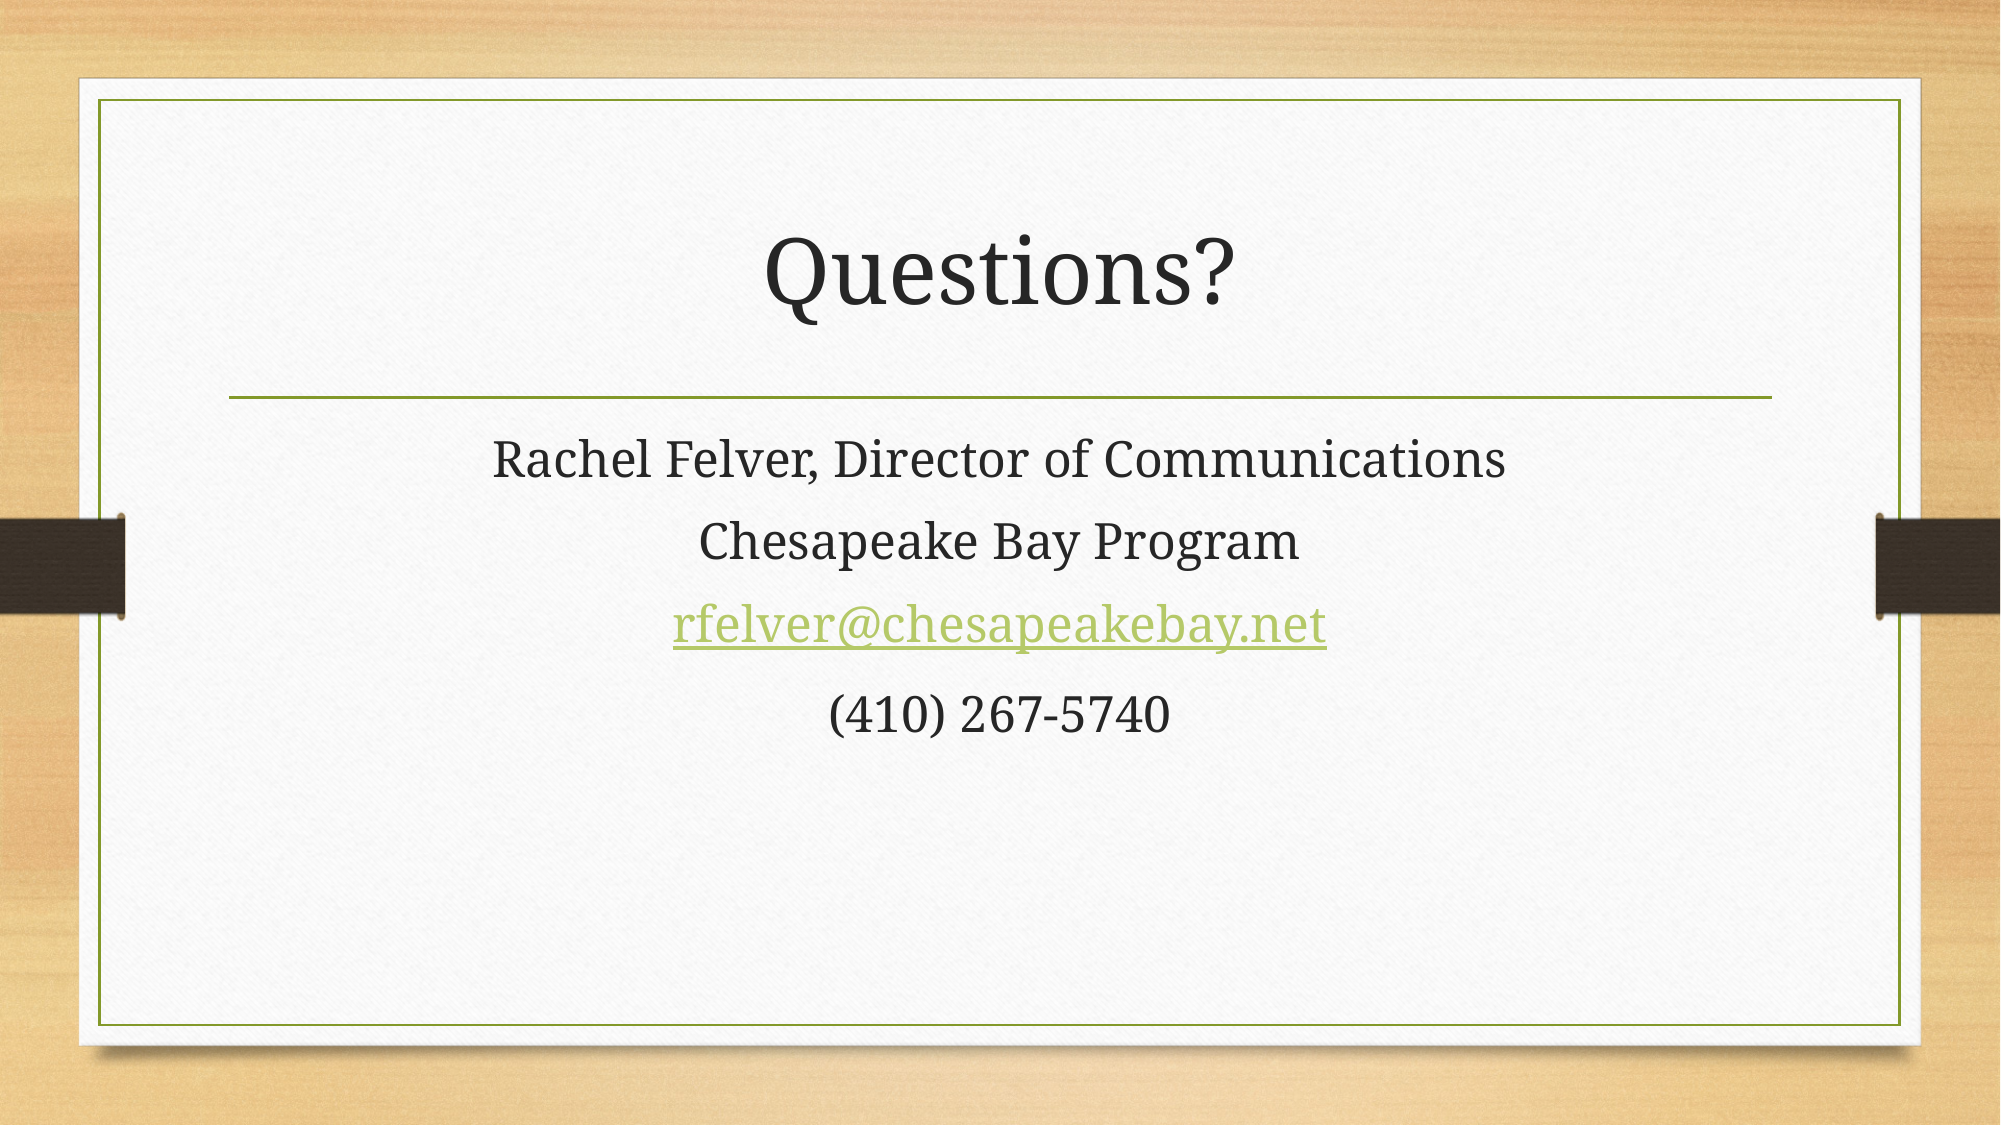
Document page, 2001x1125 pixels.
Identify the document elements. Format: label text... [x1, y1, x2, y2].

list Rachel Felver, Director of Communications Chesapeake Bay Program rfelver@chesapeakebay.net (410) 267-5740 [212, 419, 1788, 964]
title Questions? [212, 161, 1788, 375]
picture [0, 0, 2001, 1125]
